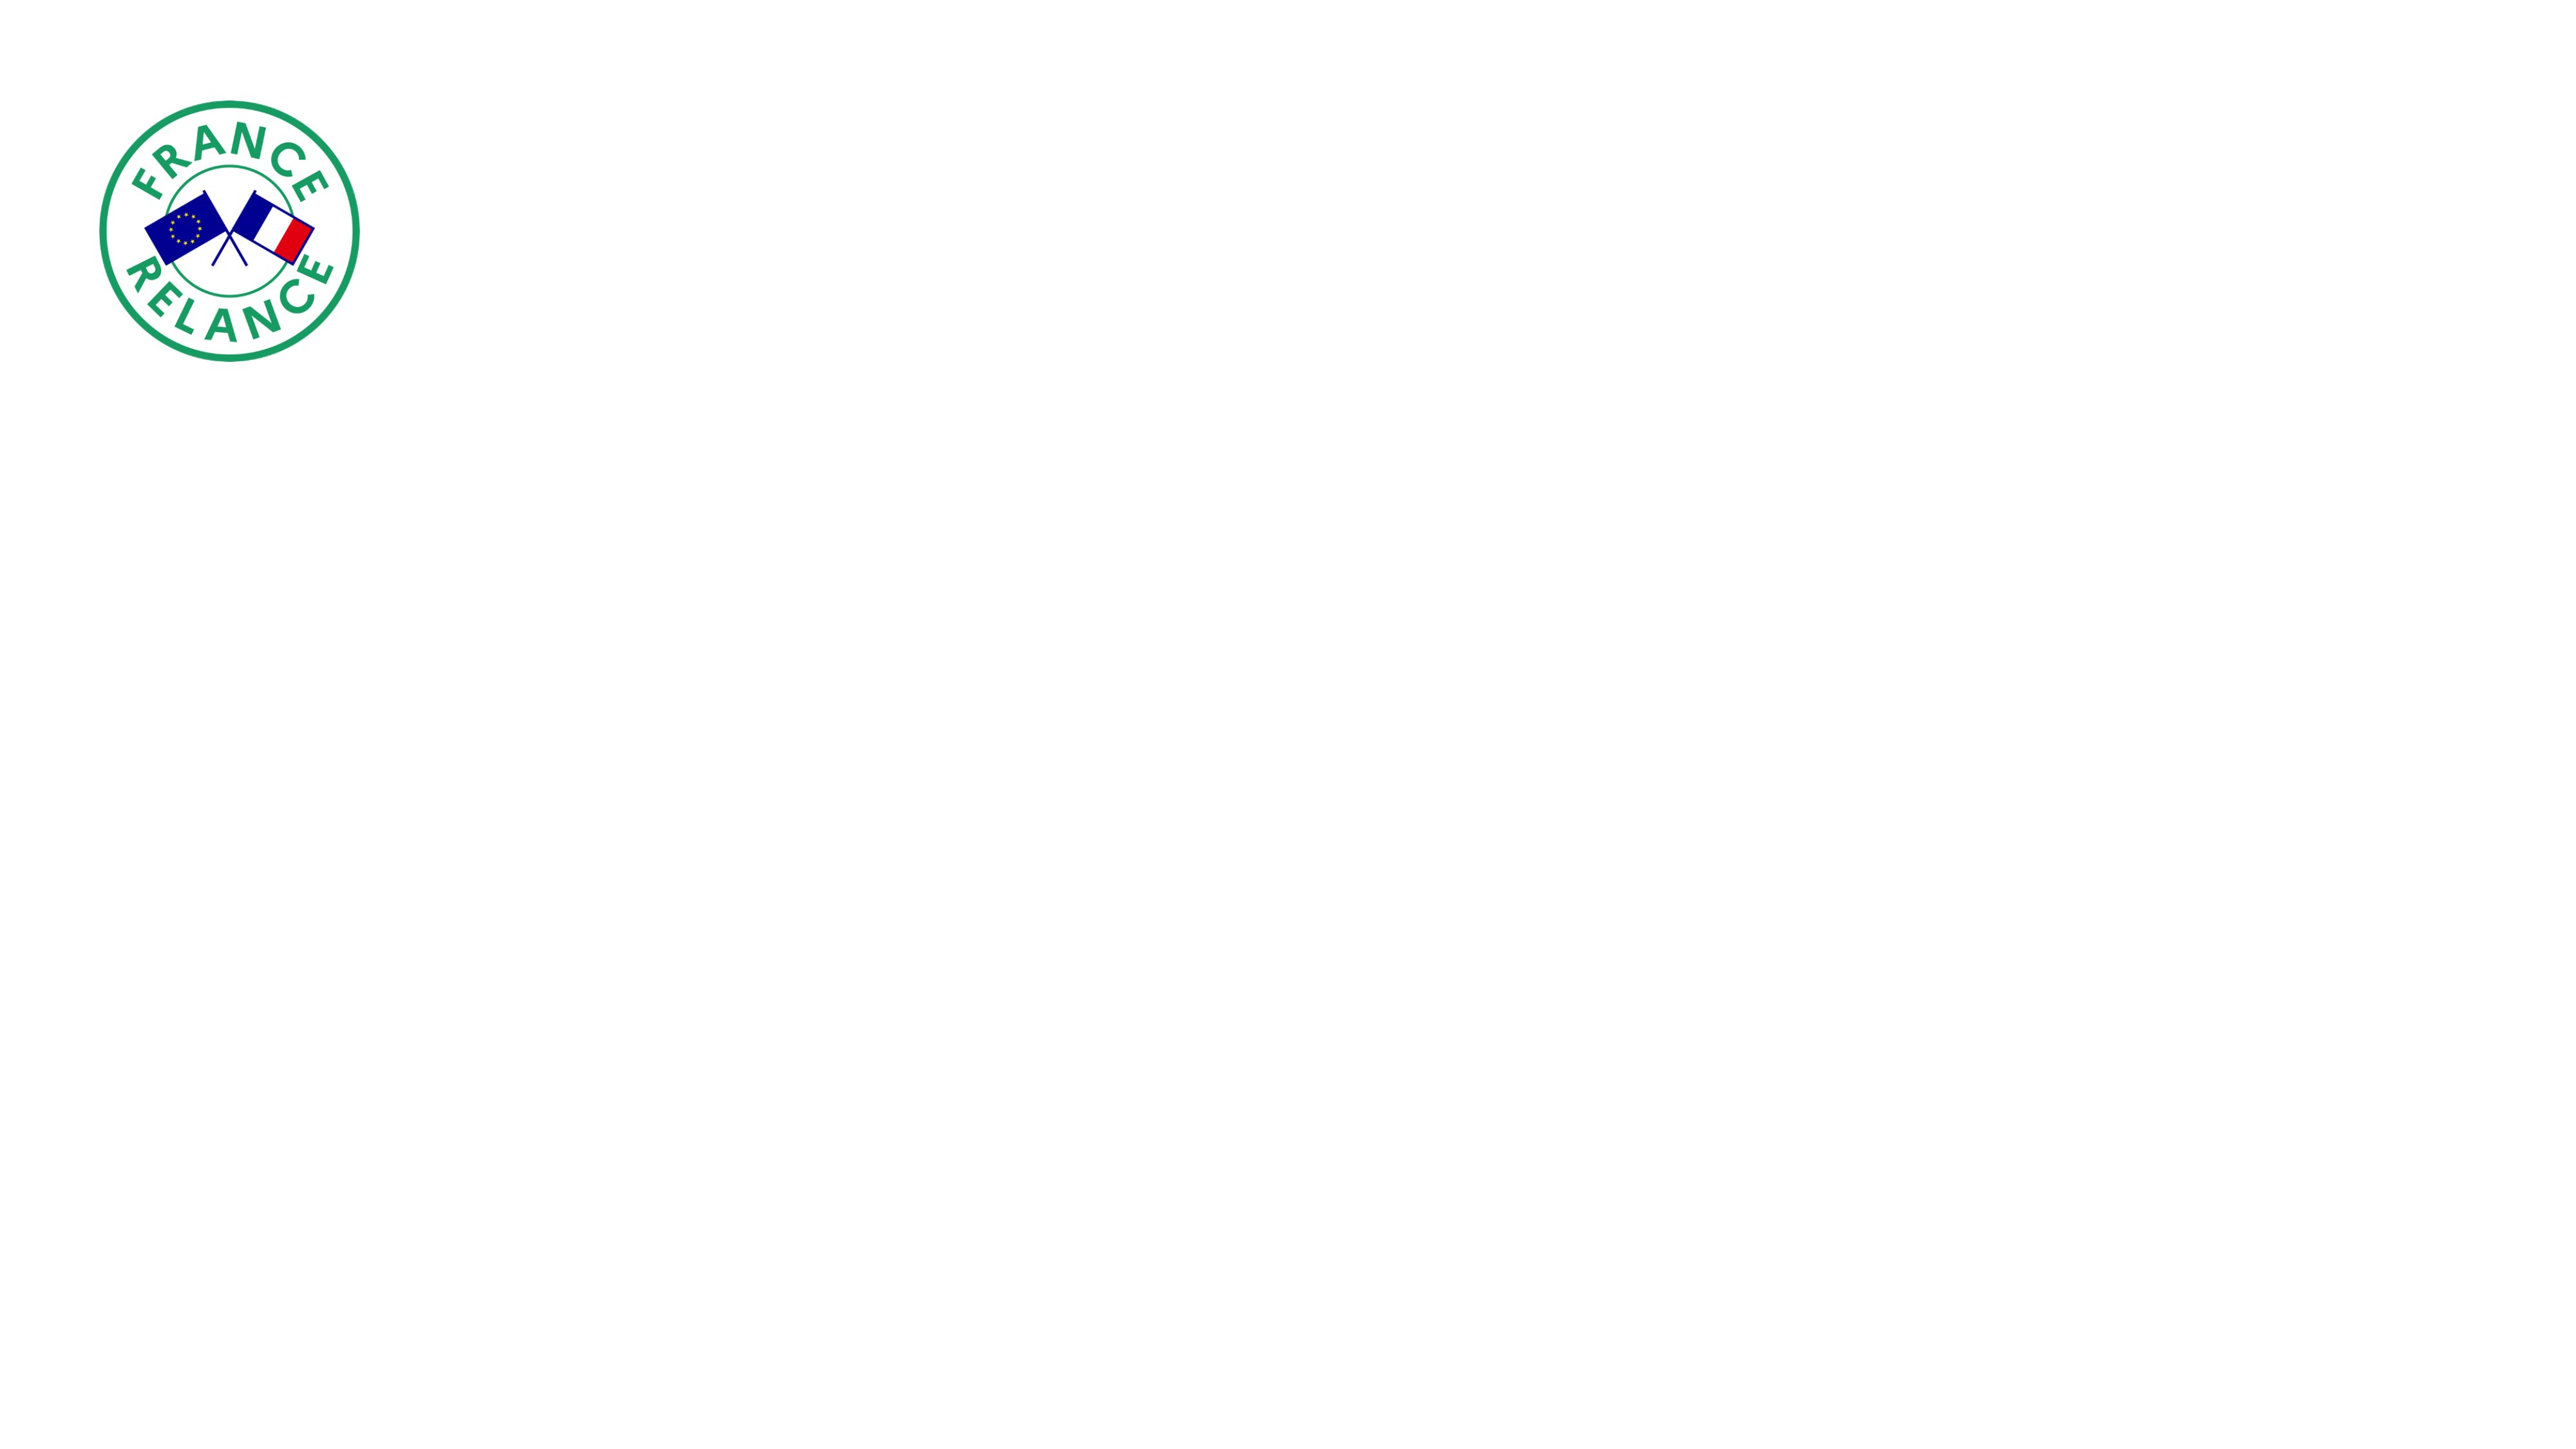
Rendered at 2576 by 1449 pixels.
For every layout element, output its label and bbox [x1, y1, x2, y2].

picture [99, 100, 360, 363]
